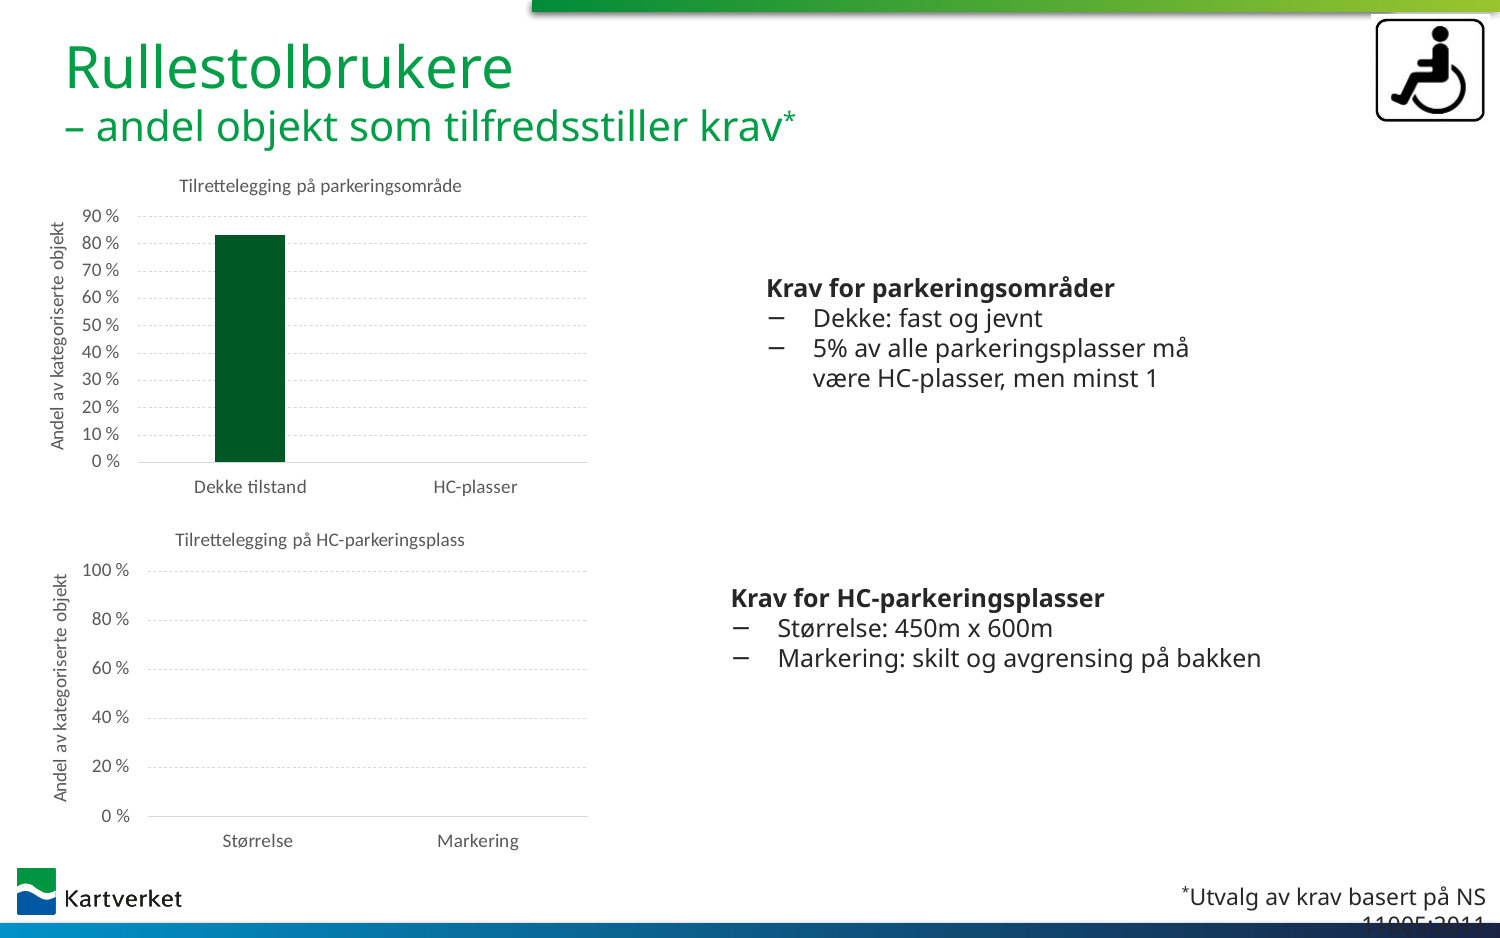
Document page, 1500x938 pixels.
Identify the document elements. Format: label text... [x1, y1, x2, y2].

picture [41, 166, 599, 505]
text_box *Utvalg av krav basert på NS 11005:2011 [1068, 873, 1500, 938]
text_box Rullestolbrukere – andel objekt som tilfredsstiller krav* [49, 23, 1431, 158]
picture [1371, 13, 1491, 127]
picture [41, 520, 599, 859]
text_box Krav for parkeringsområder Dekke: fast og jevnt 5% av alle parkeringsplasser må være HC-plasser, men minst 1 [751, 264, 1232, 400]
text_box Krav for HC-parkeringsplasser Størrelse: 450m x 600m Markering: skilt og avgrensing på bakken [715, 574, 1278, 680]
